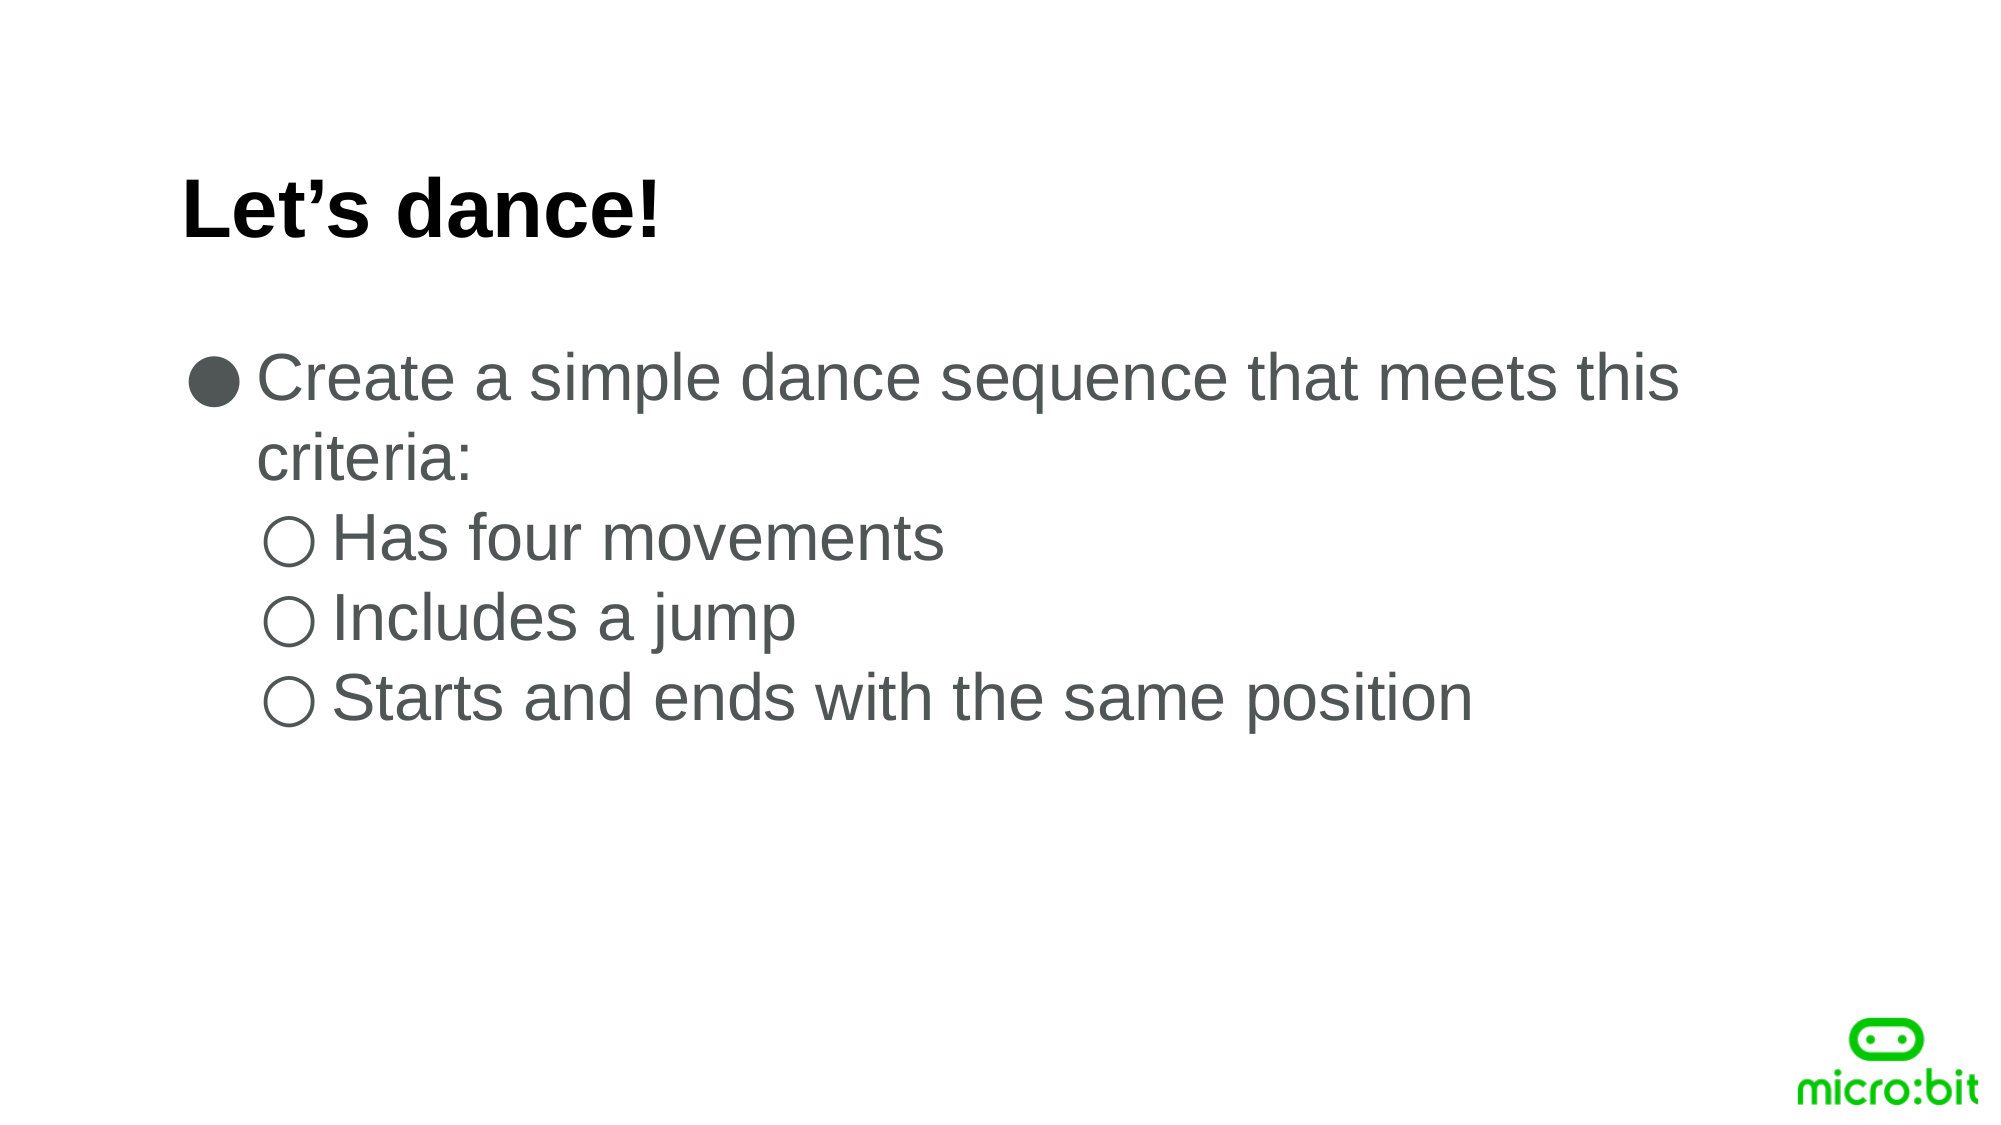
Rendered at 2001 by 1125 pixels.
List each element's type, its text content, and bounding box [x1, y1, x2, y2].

text_box Let’s dance! Create a simple dance sequence that meets this criteria: Has four movements Includes a jump Starts and ends with the same position [166, 60, 1918, 884]
picture [1797, 1017, 1978, 1106]
